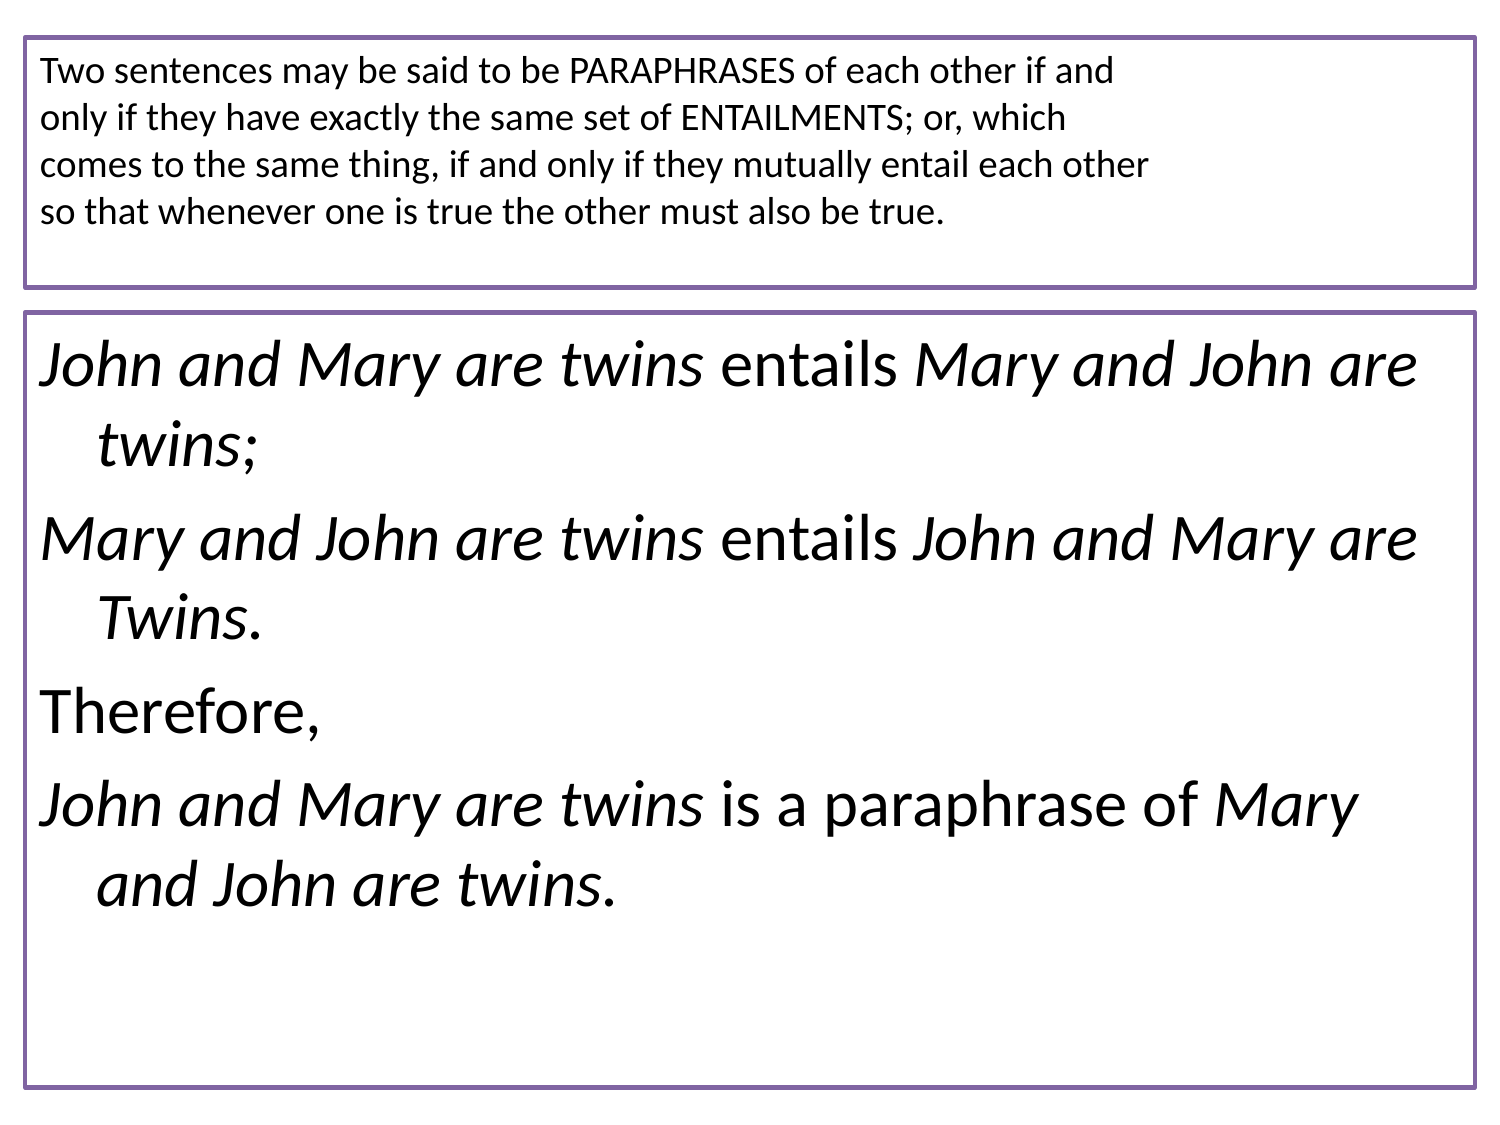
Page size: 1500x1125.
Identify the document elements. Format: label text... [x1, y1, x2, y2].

list John and Mary are twins entails Mary and John are twins; Mary and John are twins entails John and Mary are Twins. Therefore, John and Mary are twins is a paraphrase of Mary and John are twins. [23, 310, 1477, 1090]
title Two sentences may be said to be PARAPHRASES of each other if and only if they have exactly the same set of ENTAILMENTS; or, which comes to the same thing, if and only if they mutually entail each other so that whenever one is true the other must also be true. [23, 35, 1477, 290]
